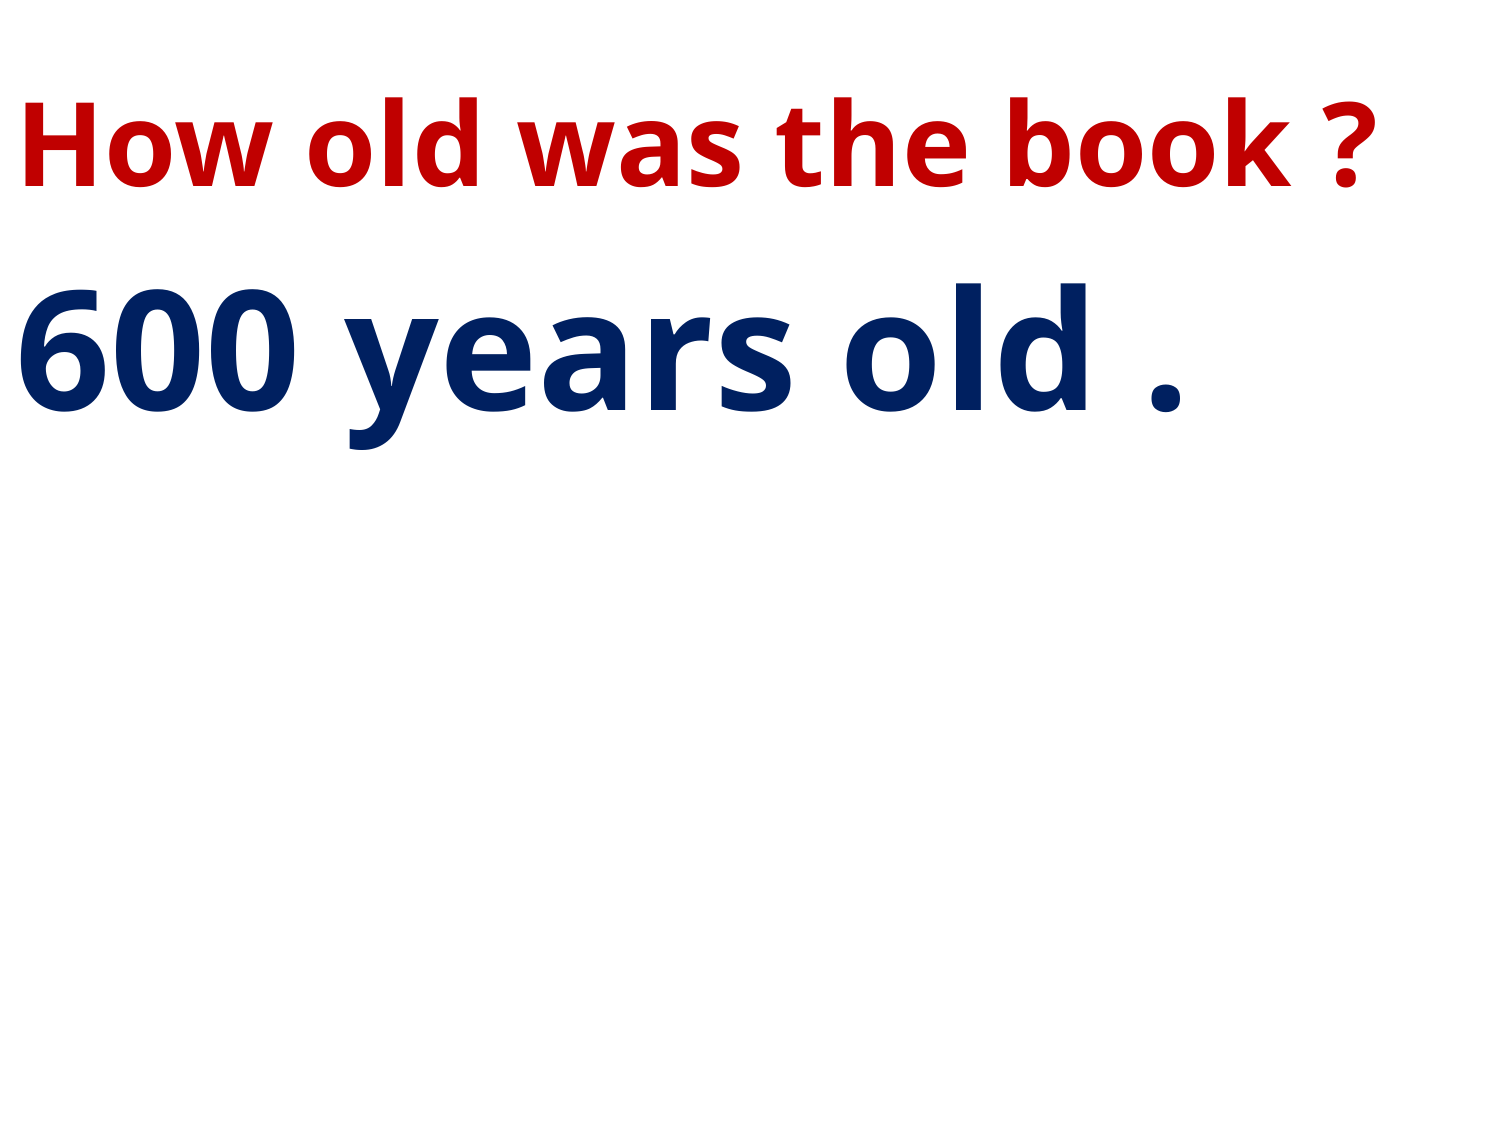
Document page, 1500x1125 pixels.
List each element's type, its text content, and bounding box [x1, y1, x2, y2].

list How old was the book ? 600 years old . [0, 62, 1500, 1005]
